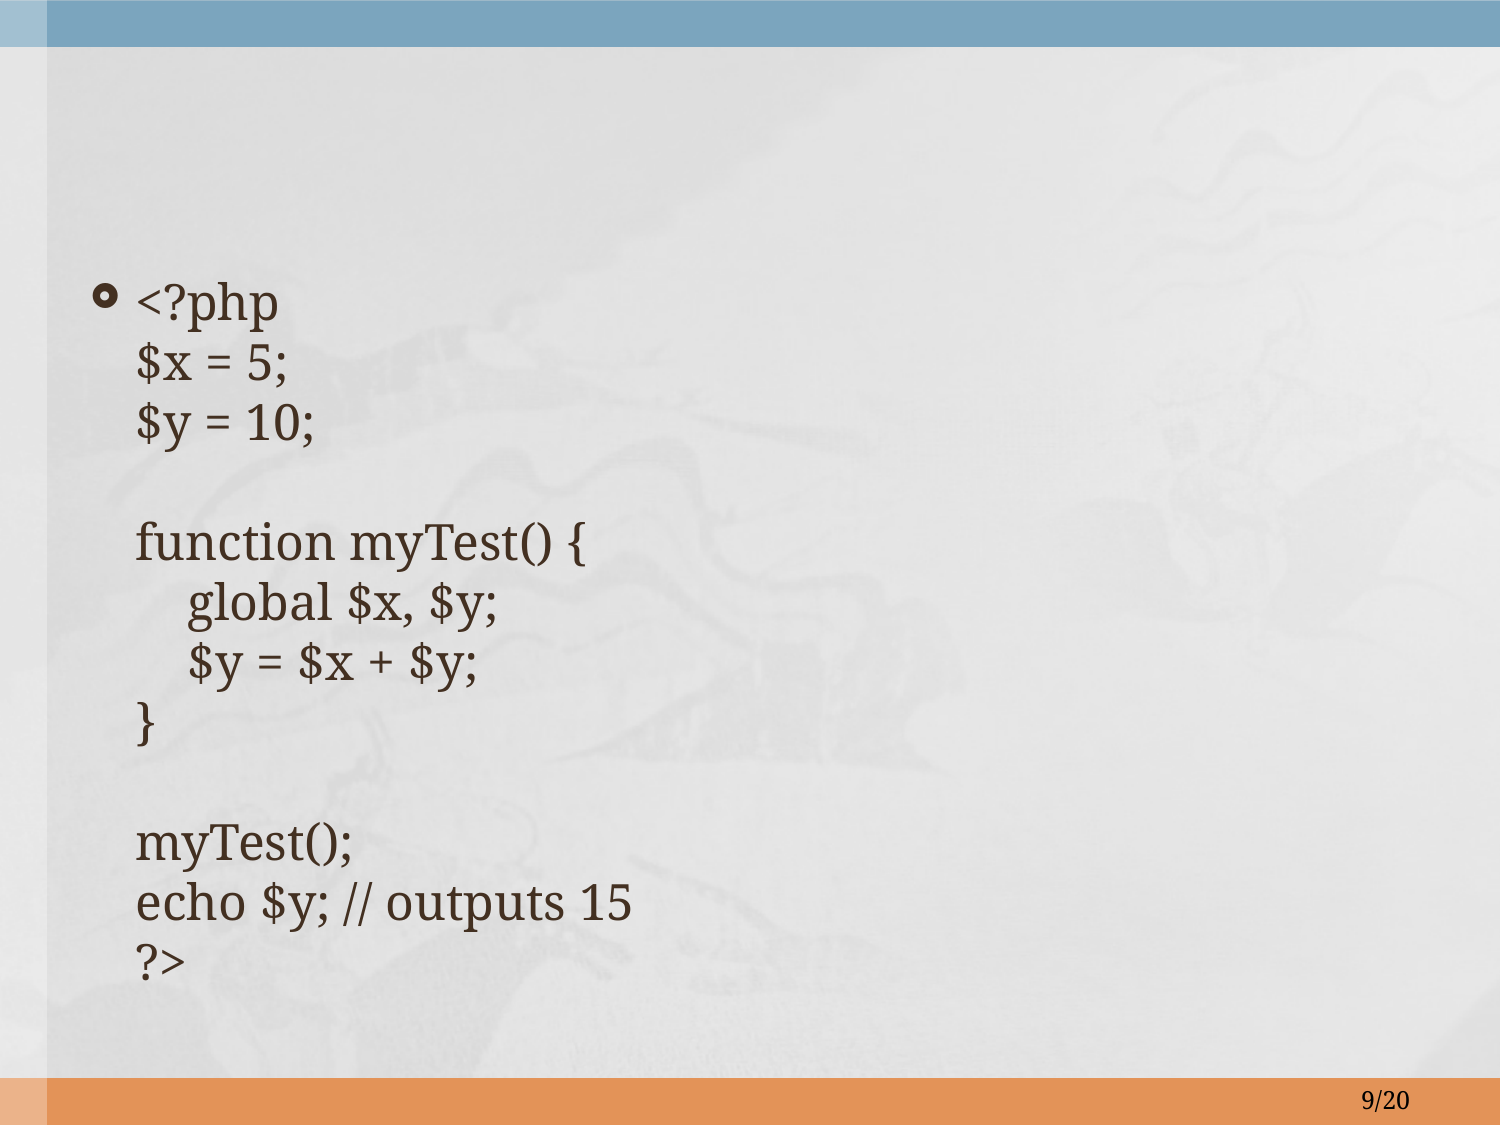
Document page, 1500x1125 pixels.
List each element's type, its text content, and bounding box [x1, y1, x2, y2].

slide_number 9/20 [1074, 1078, 1425, 1125]
list <?php $x = 5; $y = 10; function myTest() { global $x, $y; $y = $x + $y; } myTest(); echo $y; // outputs 15 ?> [75, 262, 1425, 1005]
